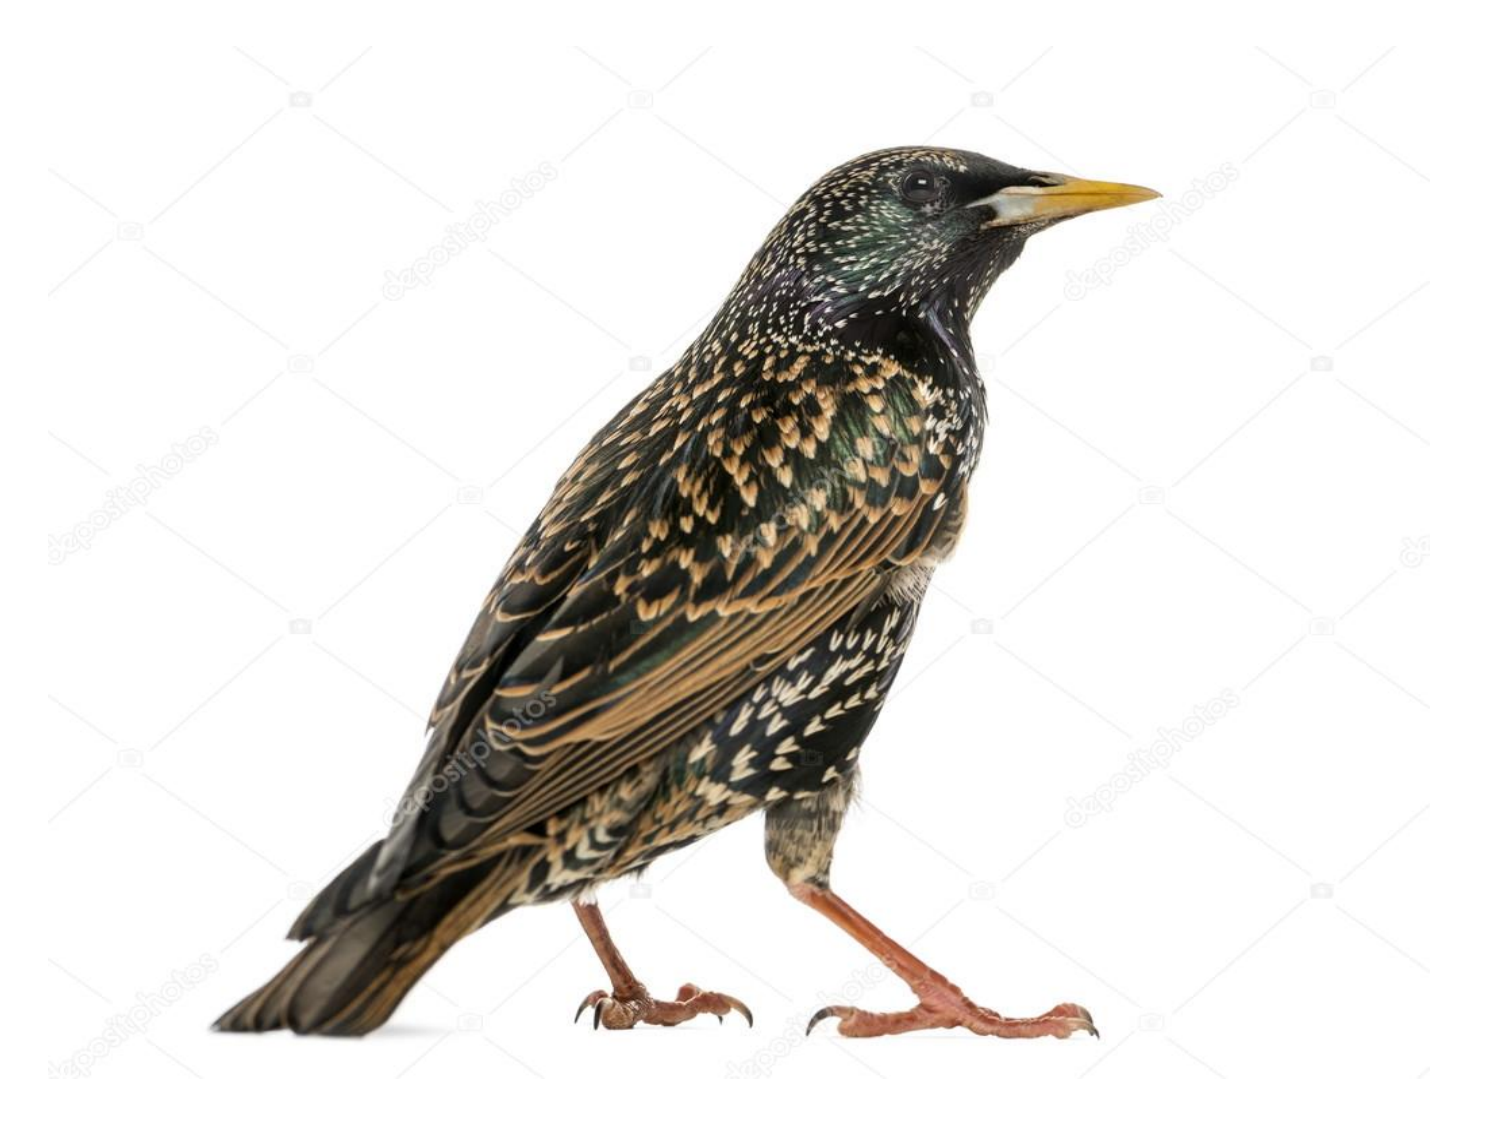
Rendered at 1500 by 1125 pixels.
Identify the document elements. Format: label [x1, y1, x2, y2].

picture [47, 46, 1430, 1079]
